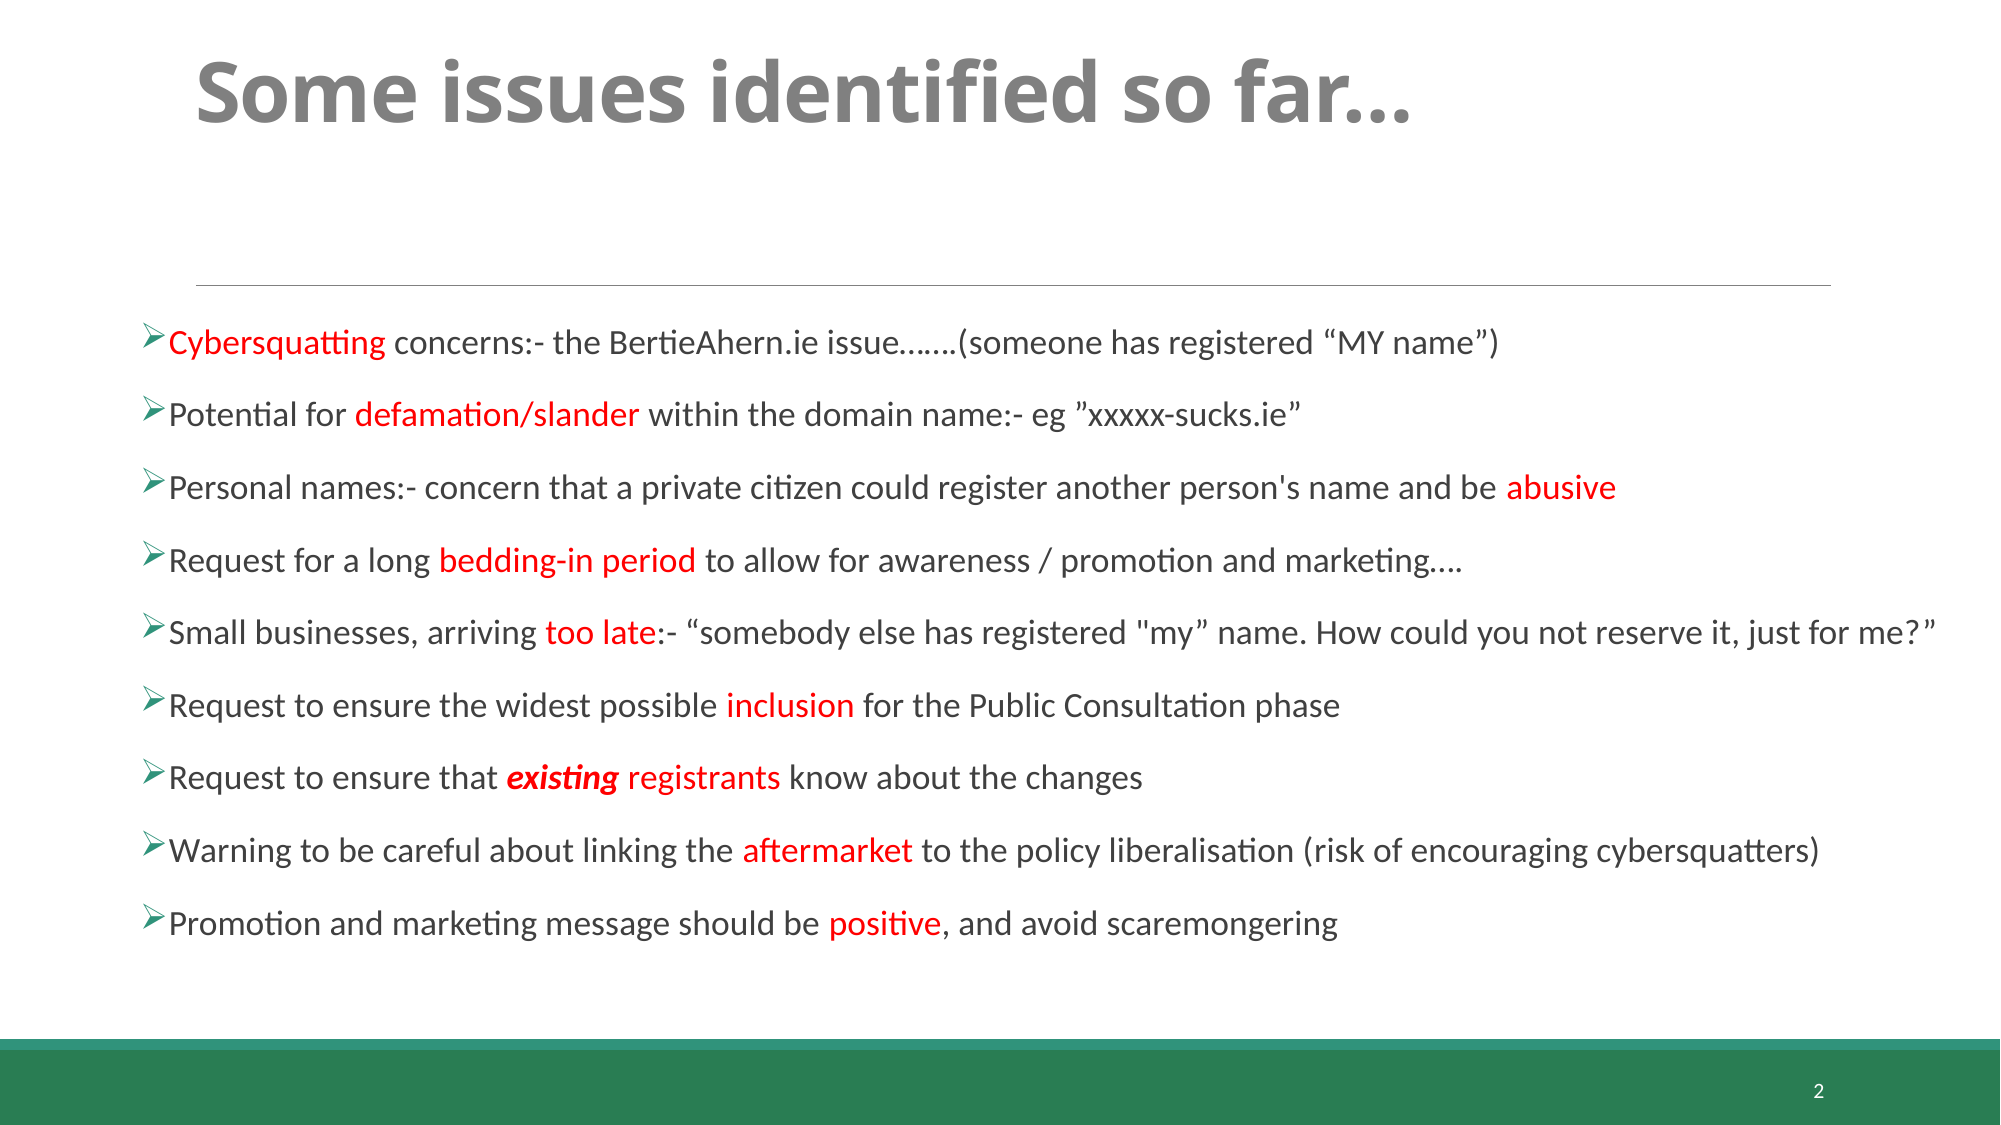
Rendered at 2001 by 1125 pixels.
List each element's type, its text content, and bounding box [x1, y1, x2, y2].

list Cybersquatting concerns:- the BertieAhern.ie issue…….(someone has registered “MY name”) Potential for defamation/slander within the domain name:- eg ”xxxxx-sucks.ie” Personal names:- concern that a private citizen could register another person's name and be abusive Request for a long bedding-in period to allow for awareness / promotion and marketing…. Small businesses, arriving too late:- “somebody else has registered "my” name. How could you not reserve it, just for me?” Request to ensure the widest possible inclusion for the Public Consultation phase Request to ensure that existing registrants know about the changes Warning to be careful about linking the aftermarket to the policy liberalisation (risk of encouraging cybersquatters) Promotion and marketing message should be positive, and avoid scaremongering [139, 302, 1946, 1120]
title Some issues identified so far… [180, 47, 1830, 165]
slide_number 2 [1624, 1059, 1840, 1120]
